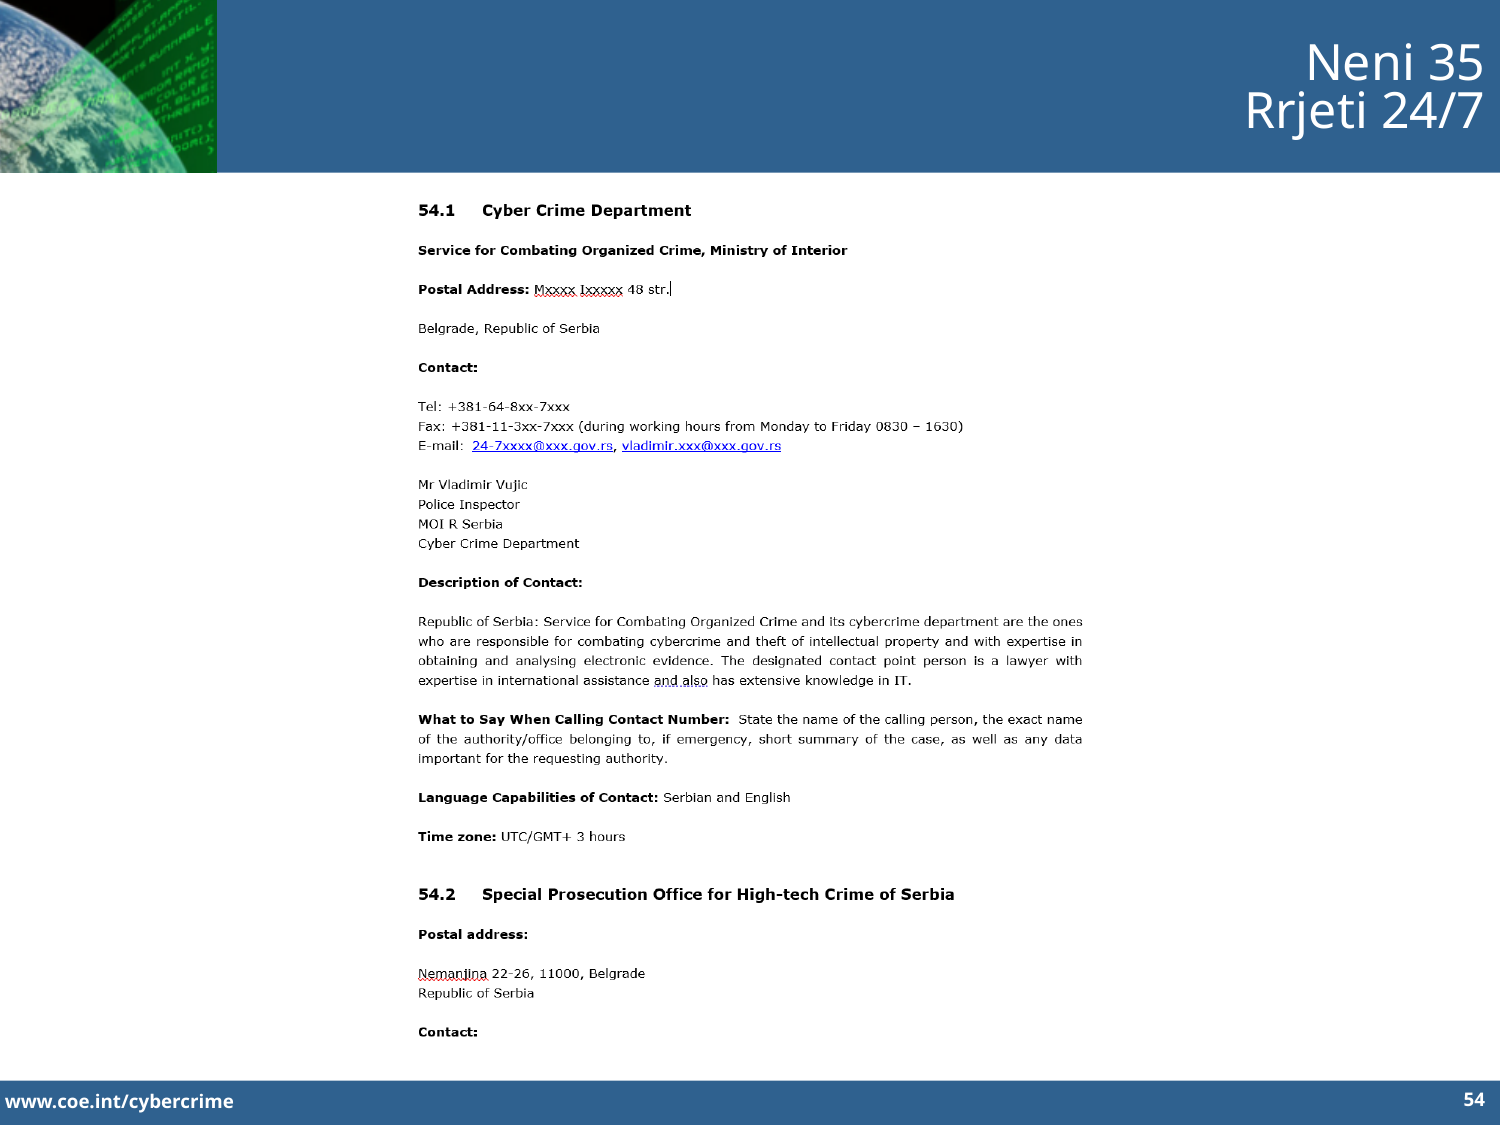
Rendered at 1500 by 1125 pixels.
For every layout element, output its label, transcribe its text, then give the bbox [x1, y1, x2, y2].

slide_number 54 [1149, 1079, 1500, 1125]
picture [0, 1, 217, 173]
picture [292, 186, 1208, 1046]
text_box Neni 35 Rrjeti 24/7 [308, 13, 1500, 166]
